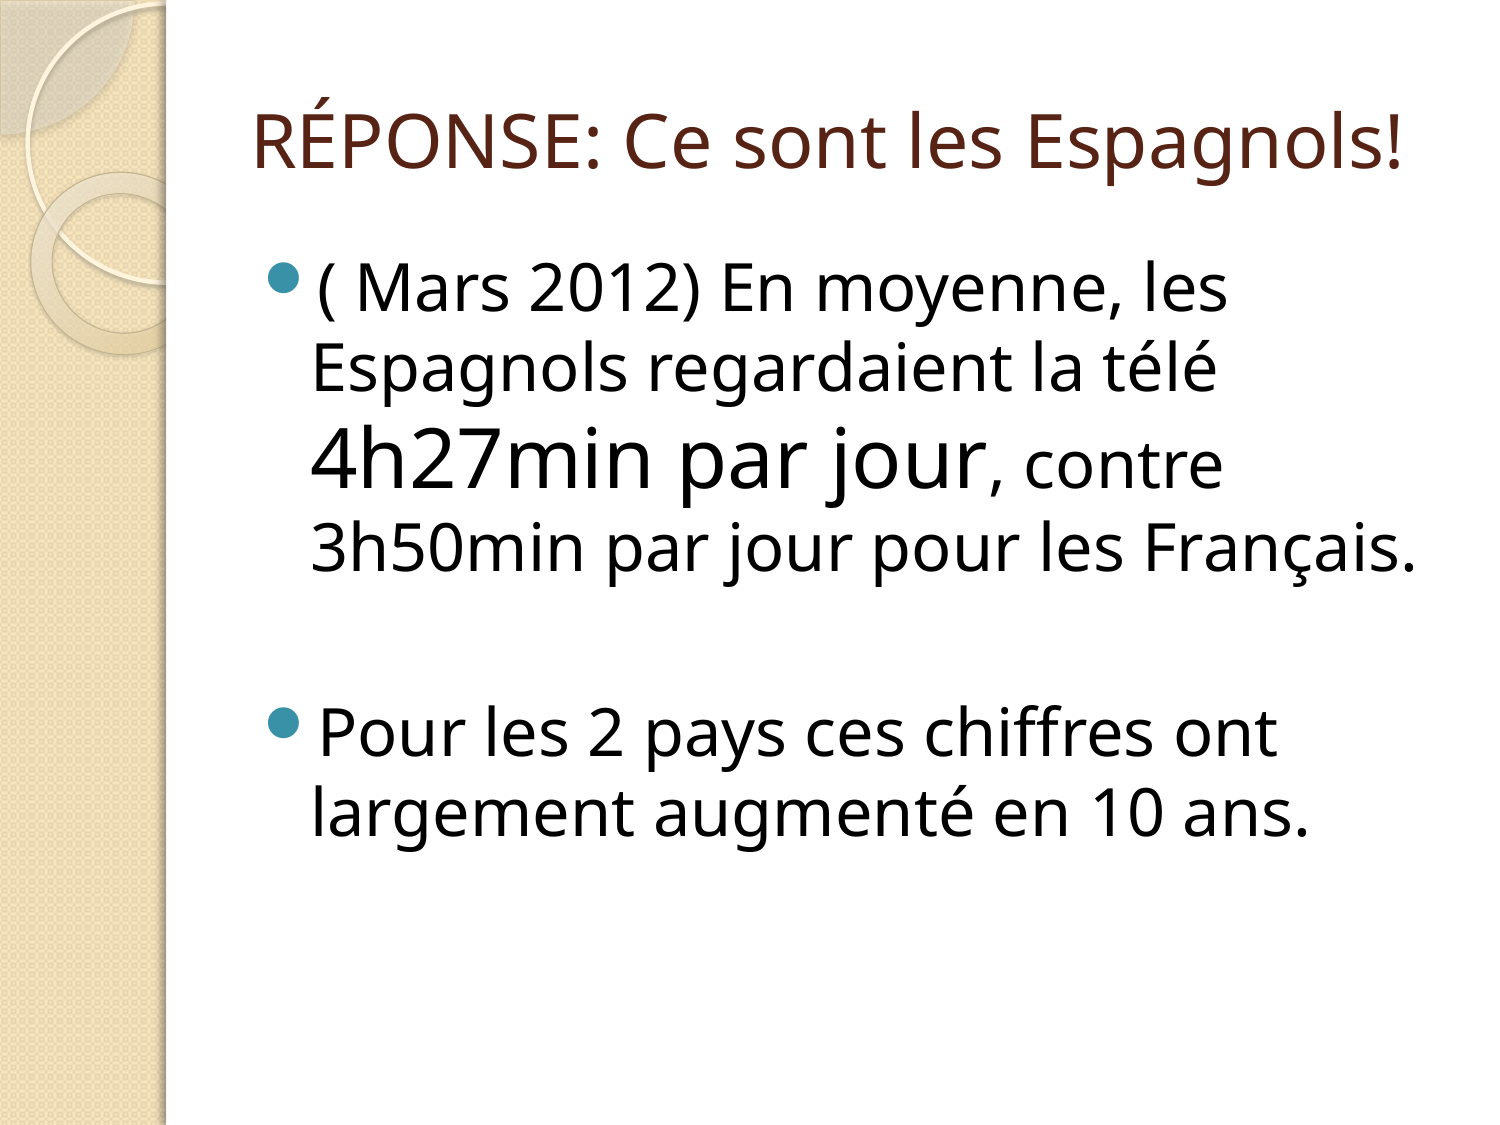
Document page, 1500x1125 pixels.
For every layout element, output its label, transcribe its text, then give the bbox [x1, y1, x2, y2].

list ( Mars 2012) En moyenne, les Espagnols regardaient la télé 4h27min par jour, contre 3h50min par jour pour les Français. Pour les 2 pays ces chiffres ont largement augmenté en 10 ans. [235, 237, 1466, 1025]
title RÉPONSE: Ce sont les Espagnols! [235, 45, 1466, 233]
